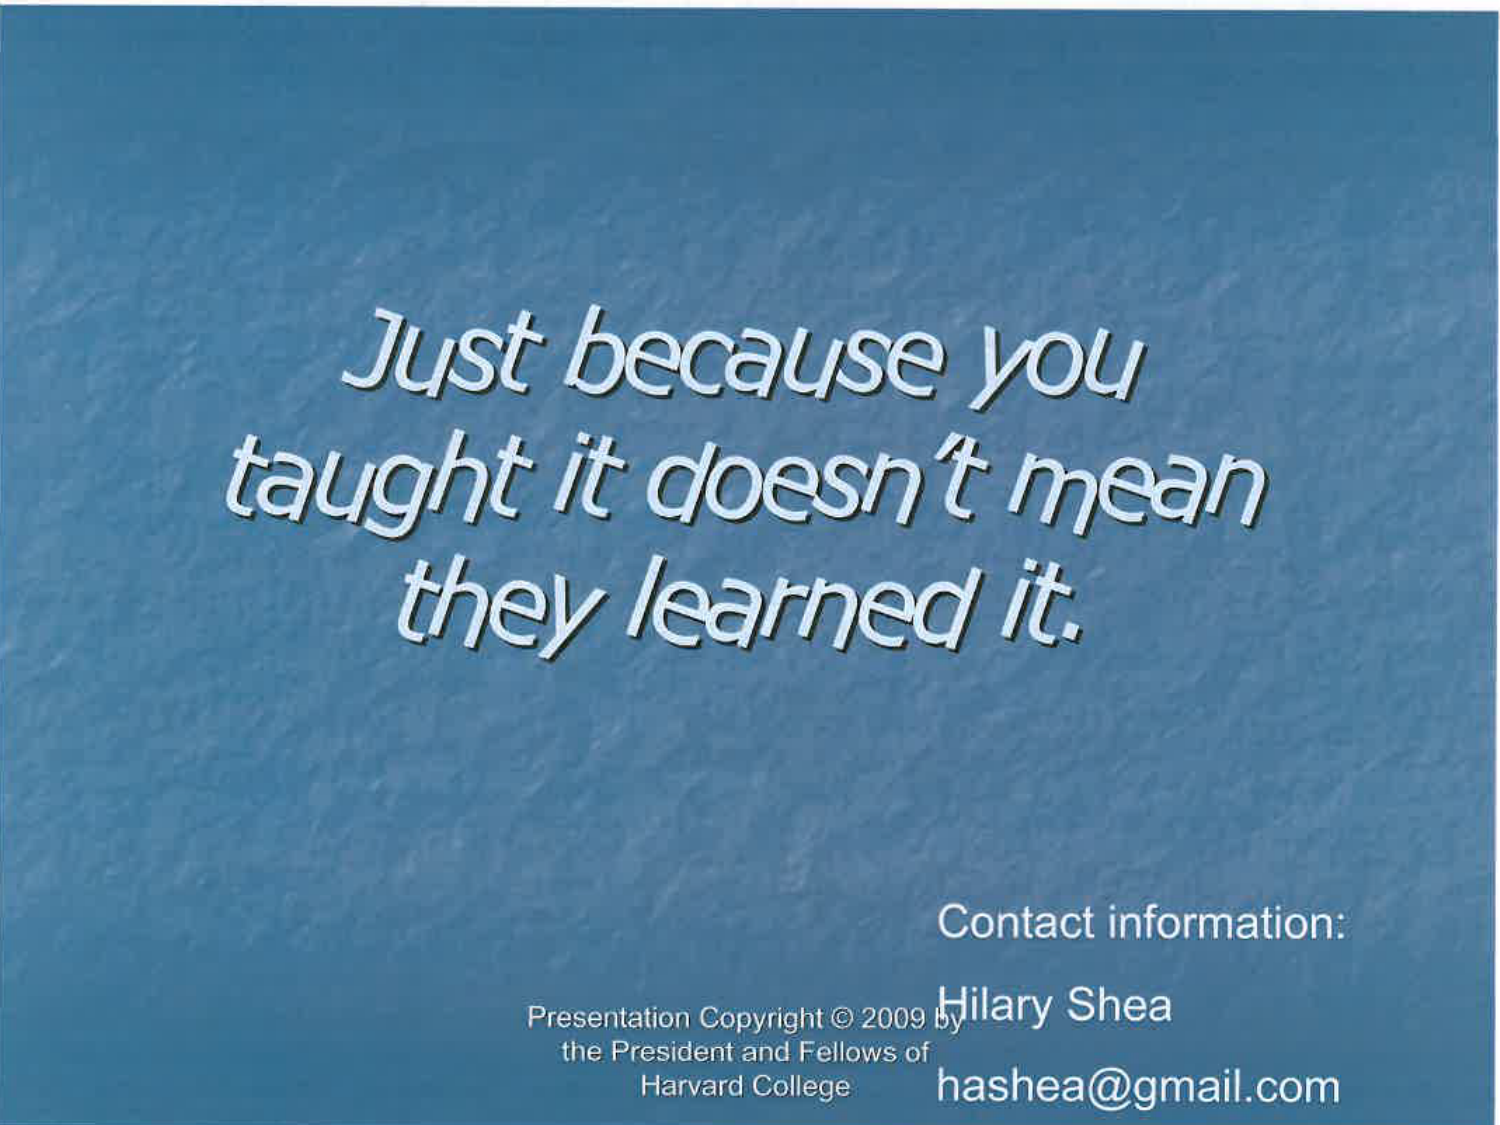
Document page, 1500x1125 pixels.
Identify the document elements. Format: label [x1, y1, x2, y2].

list [0, 0, 1500, 1125]
